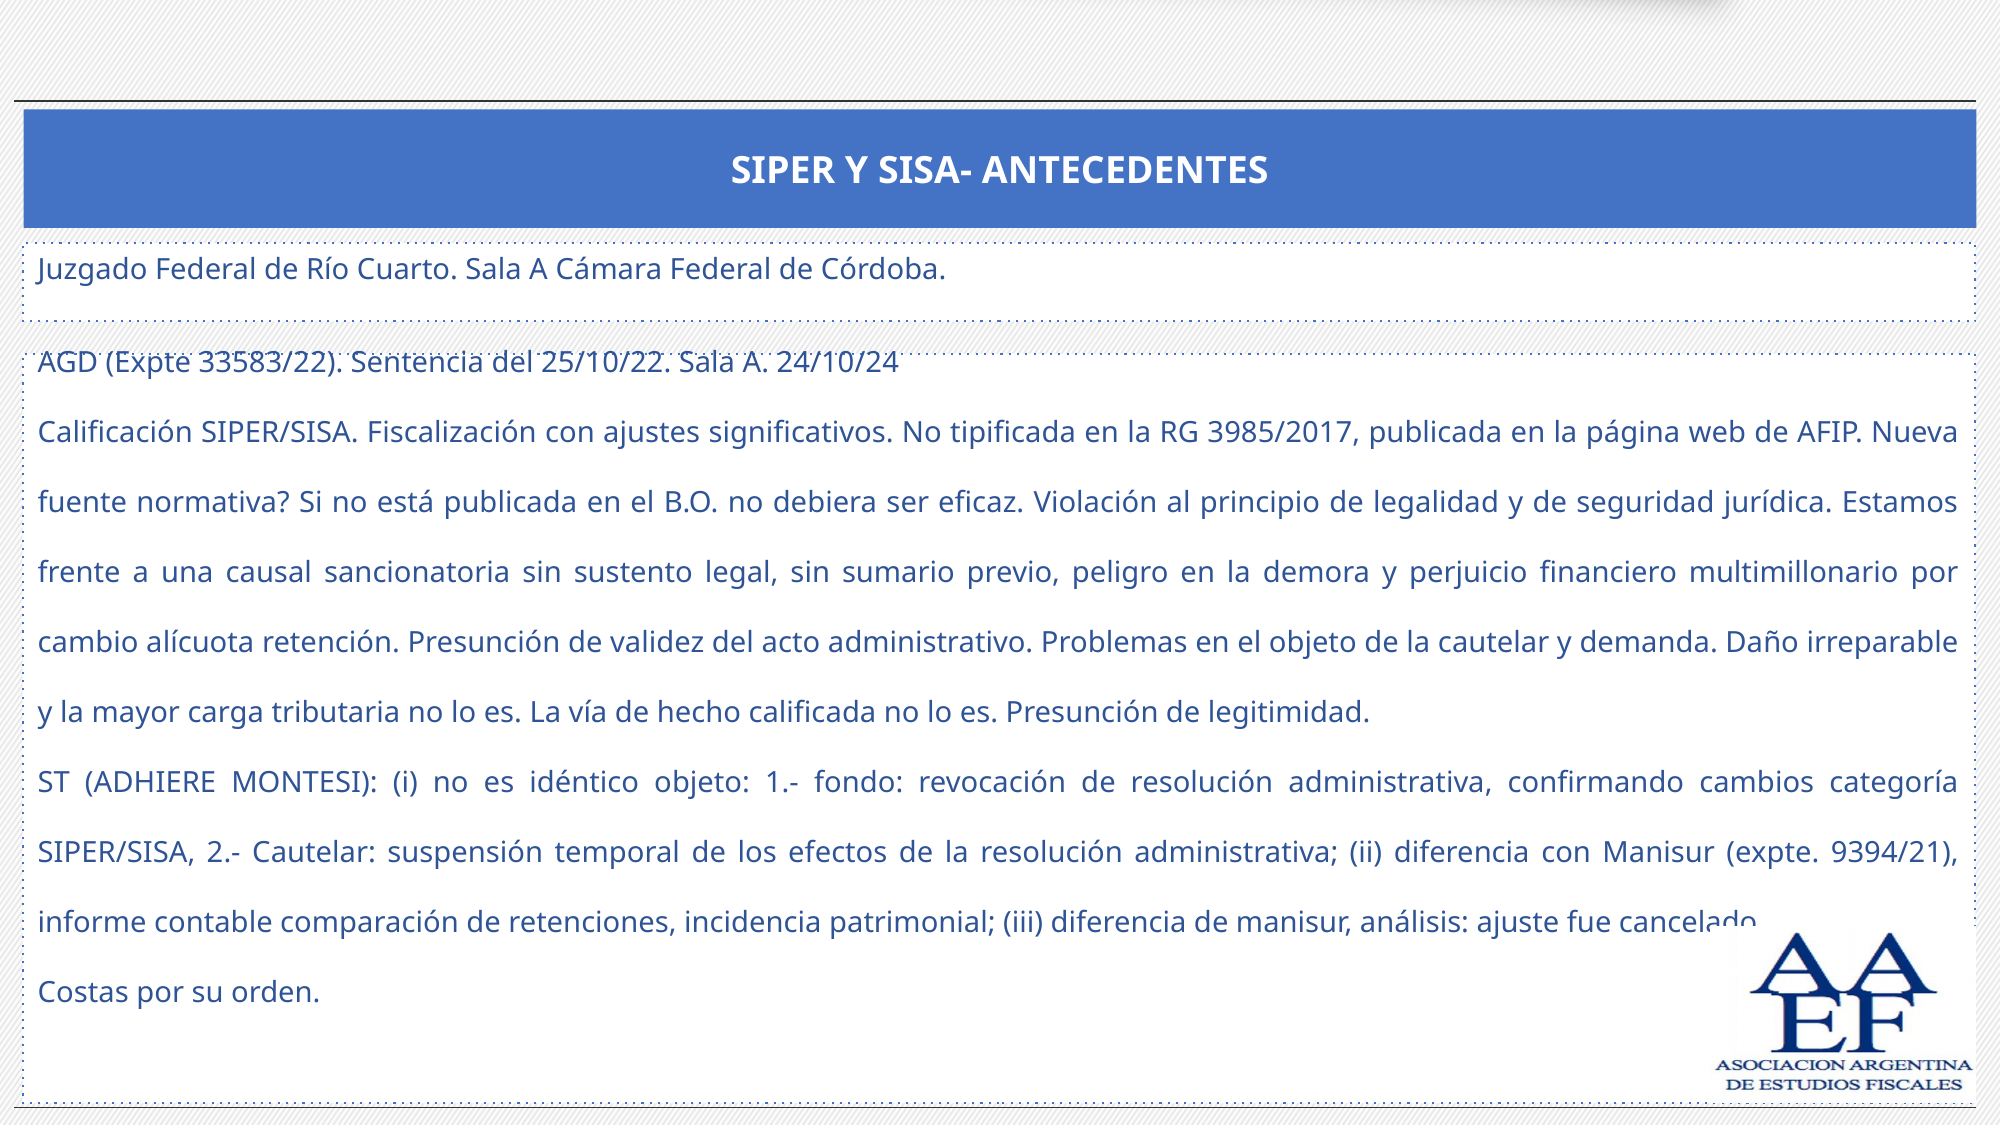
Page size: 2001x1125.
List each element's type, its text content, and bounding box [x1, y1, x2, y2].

picture [0, 0, 2000, 1125]
text_box Juzgado Federal de Río Cuarto. Sala A Cámara Federal de Córdoba. [22, 243, 1976, 322]
text_box SIPER Y SISA- ANTECEDENTES [23, 109, 1977, 228]
text_box AGD (Expte 33583/22). Sentencia del 25/10/22. Sala A. 24/10/24 Calificación SIPER/SISA. Fiscalización con ajustes significativos. No tipificada en la RG 3985/2017, publicada en la página web de AFIP. Nueva fuente normativa? Si no está publicada en el B.O. no debiera ser eficaz. Violación al principio de legalidad y de seguridad jurídica. Estamos frente a una causal sancionatoria sin sustento legal, sin sumario previo, peligro en la demora y perjuicio financiero multimillonario por cambio alícuota retención. Presunción de validez del acto administrativo. Problemas en el objeto de la cautelar y demanda. Daño irreparable y la mayor carga tributaria no lo es. La vía de hecho calificada no lo es. Presunción de legitimidad. ST (ADHIERE MONTESI): (i) no es idéntico objeto: 1.- fondo: revocación de resolución administrativa, confirmando cambios categoría SIPER/SISA, 2.- Cautelar: suspensión temporal de los efectos de la resolución administrativa; (ii) diferencia con Manisur (expte. 9394/21), informe contable comparación de retenciones, incidencia patrimonial; (iii) diferencia de manisur, análisis: ajuste fue cancelado. Costas por su orden. [22, 353, 1976, 1104]
